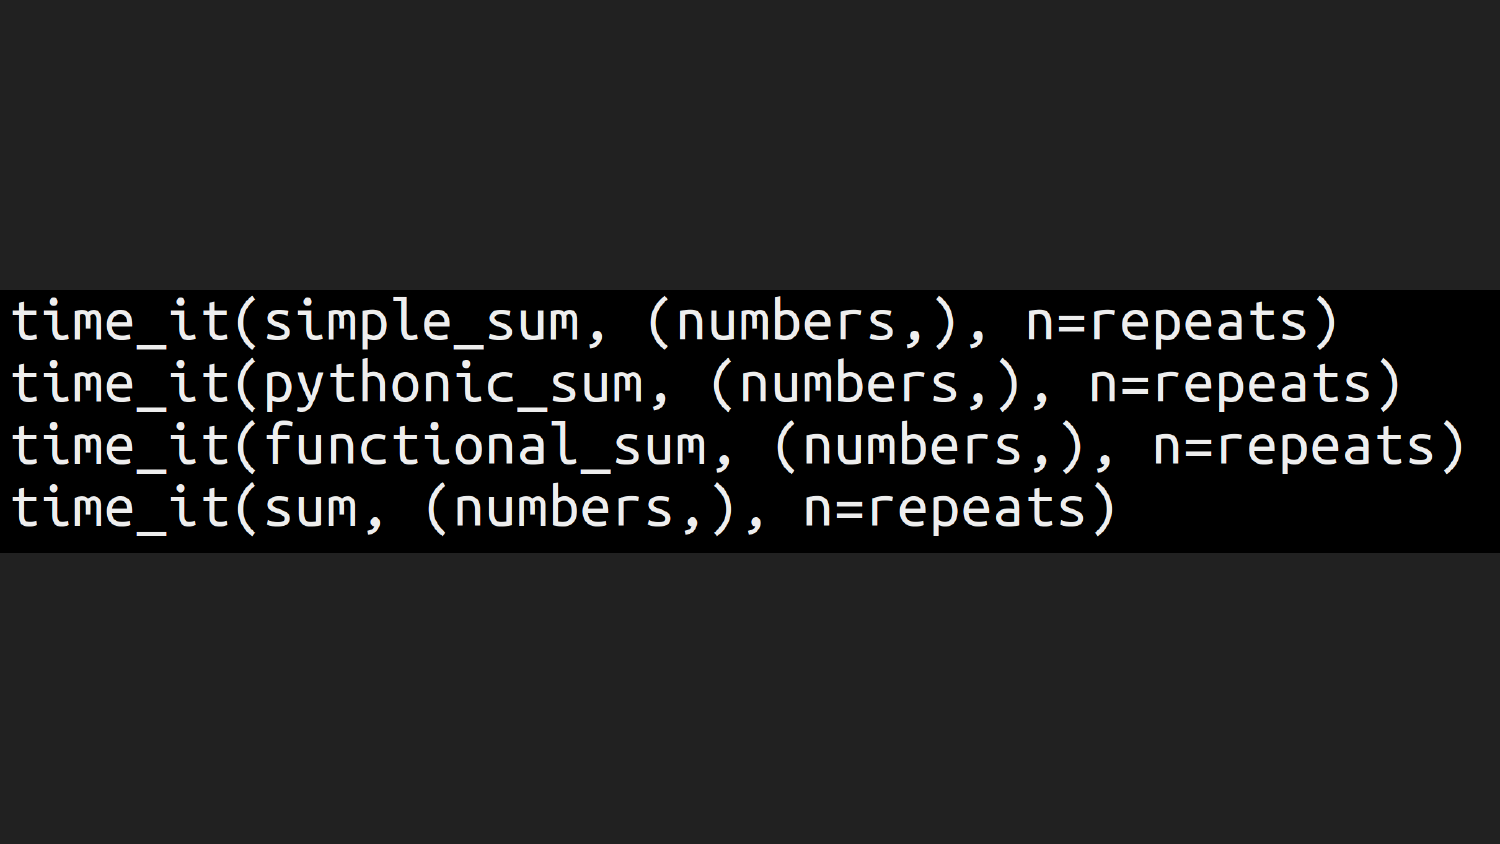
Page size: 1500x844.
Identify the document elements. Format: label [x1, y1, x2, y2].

picture [0, 290, 1500, 554]
